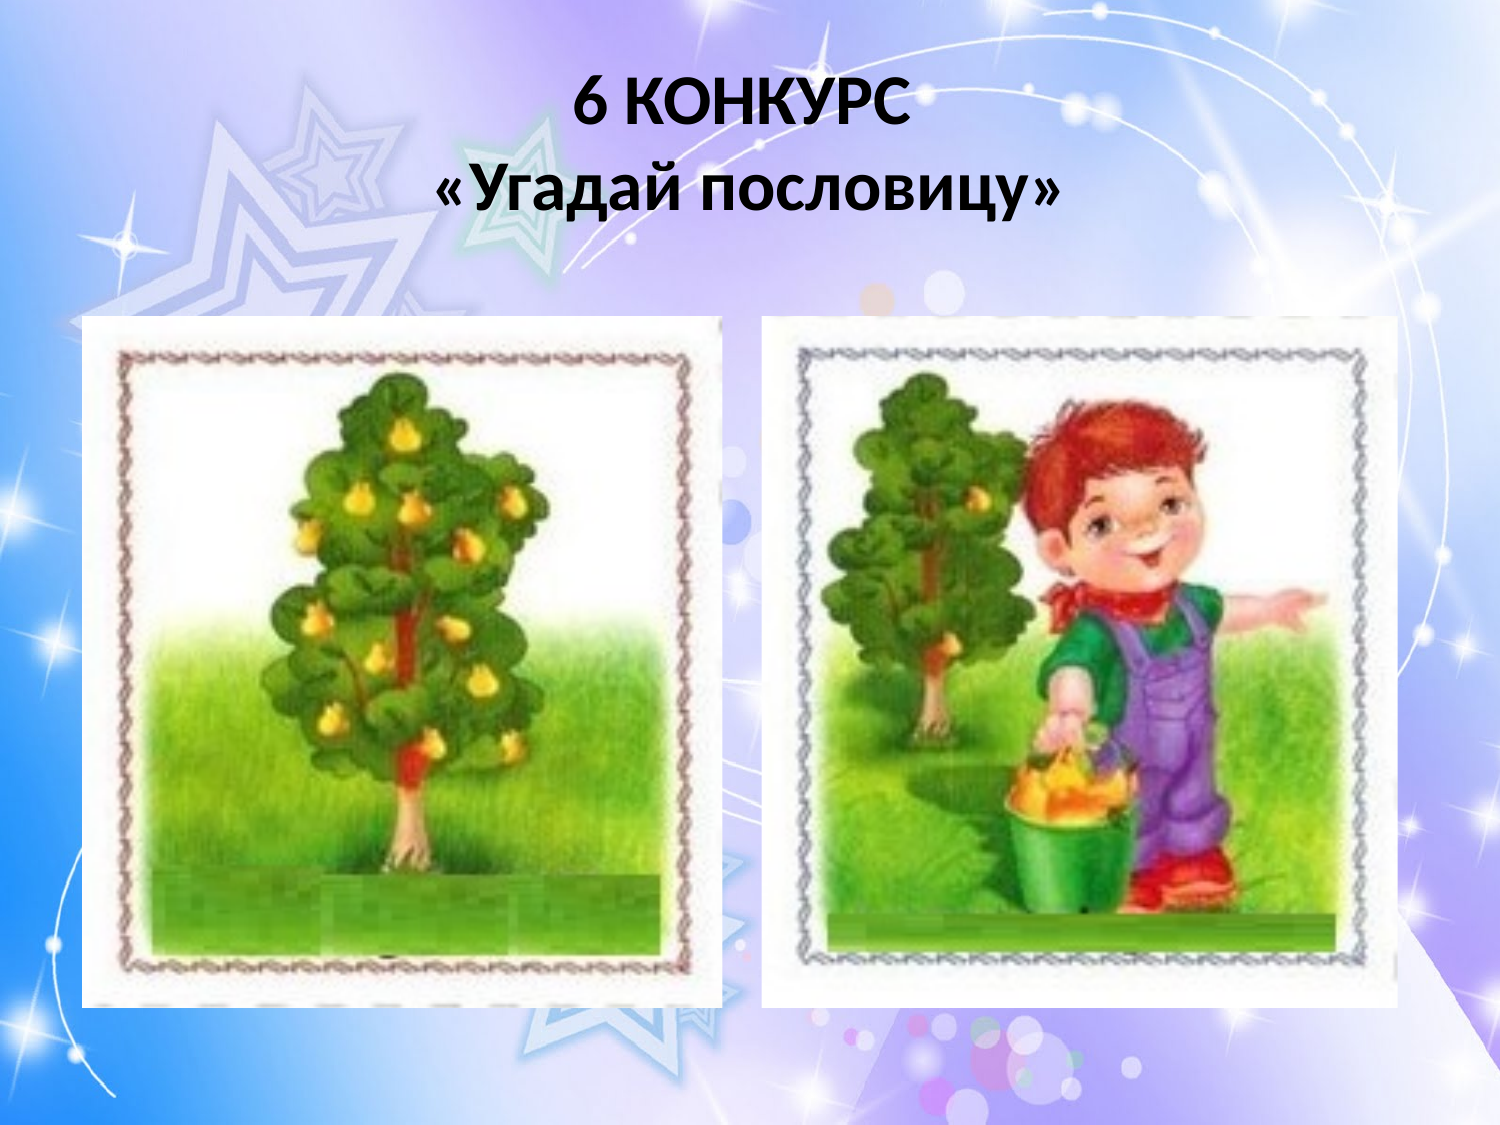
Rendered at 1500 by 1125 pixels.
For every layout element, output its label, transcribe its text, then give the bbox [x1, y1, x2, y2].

title 6 КОНКУРС «Угадай пословицу» [75, 45, 1425, 233]
picture [0, 0, 1500, 1125]
